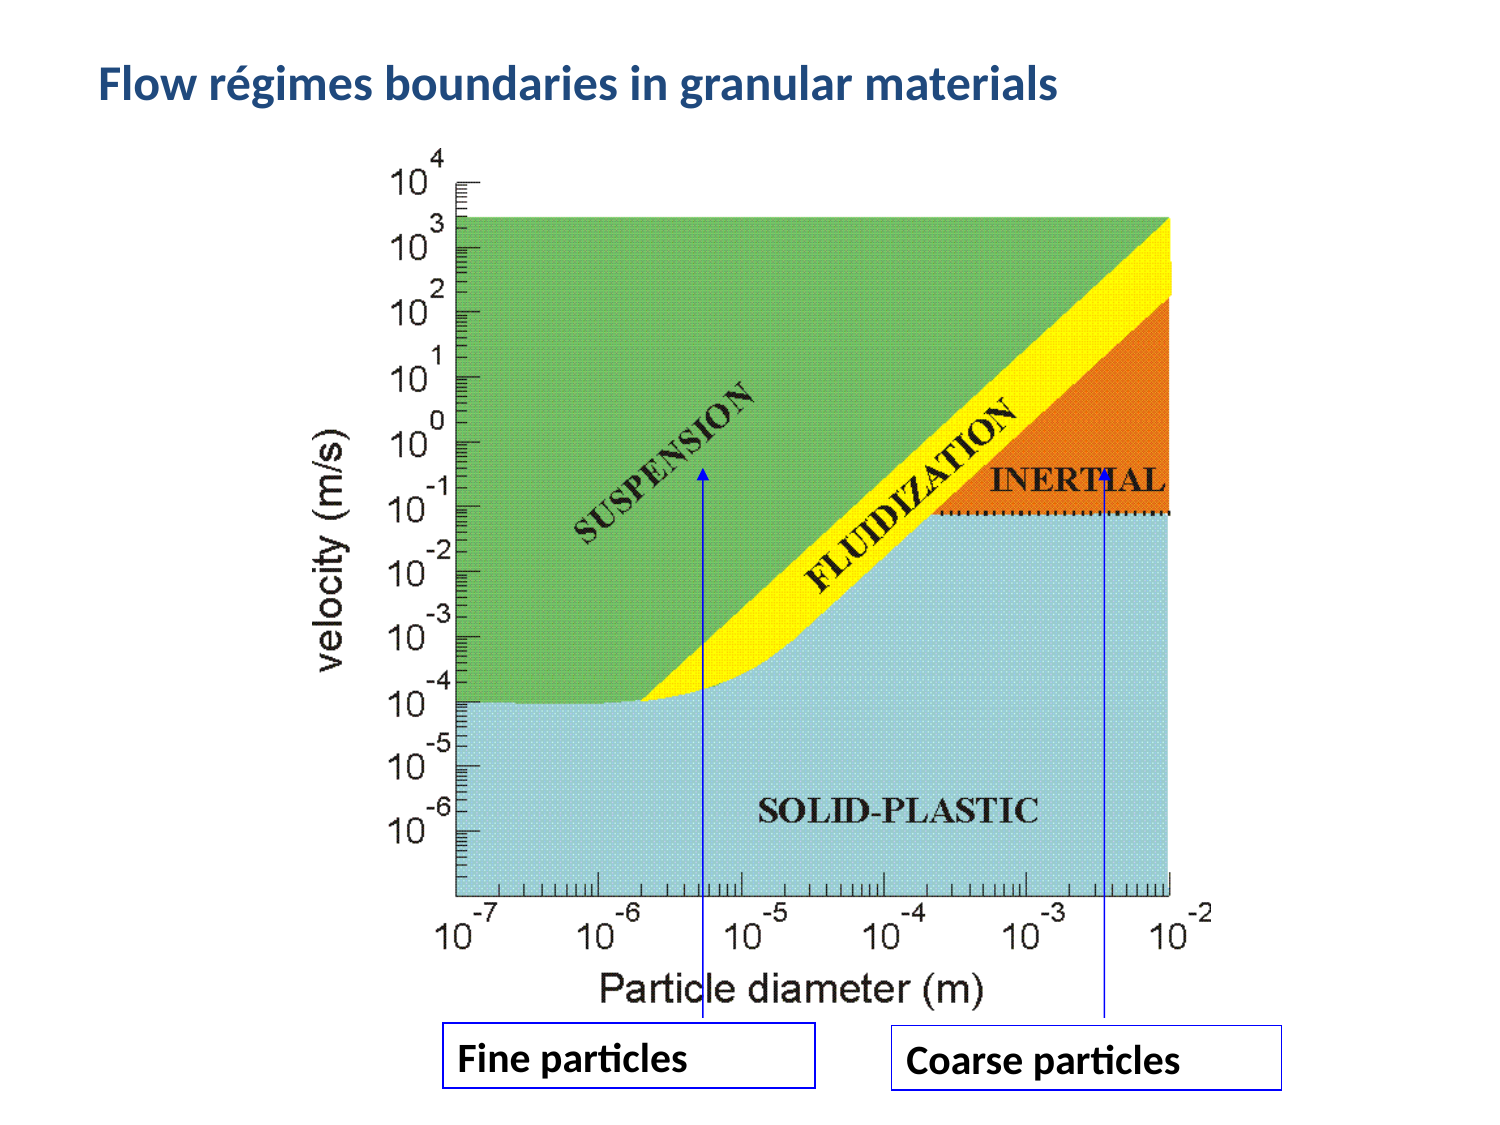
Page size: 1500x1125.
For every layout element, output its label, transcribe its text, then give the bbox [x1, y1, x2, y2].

picture [312, 148, 1211, 1012]
text_box Coarse particles [891, 1025, 1282, 1091]
text_box Fine particles [442, 1023, 815, 1088]
title Flow régimes boundaries in granular materials [29, 19, 1128, 142]
